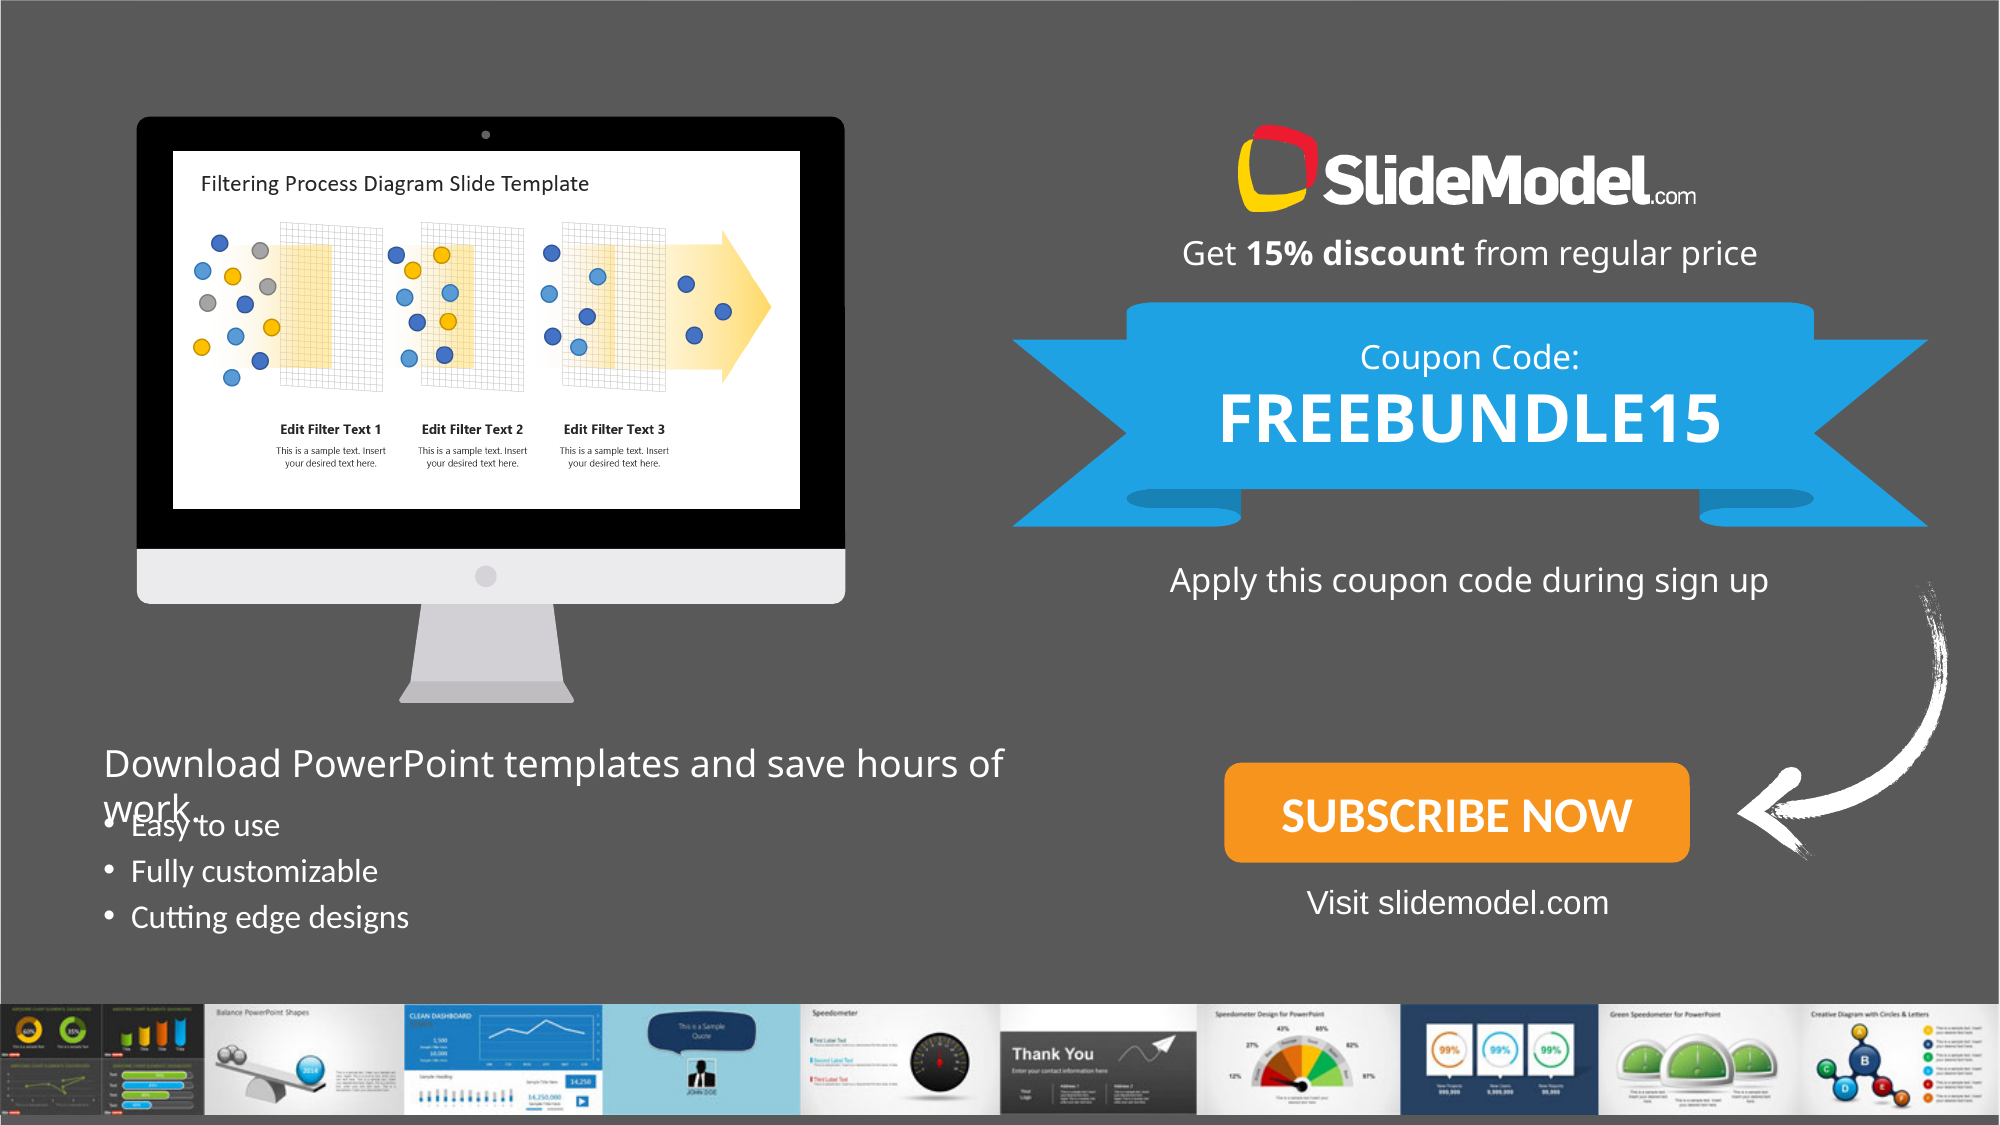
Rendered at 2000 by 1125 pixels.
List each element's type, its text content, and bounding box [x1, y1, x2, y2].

text_box Get 15% discount from regular price [1058, 225, 1883, 280]
picture [172, 151, 800, 509]
text_box [1928, 587, 1937, 601]
text_box Download PowerPoint templates and save hours of work. [88, 732, 1059, 838]
text_box Easy to use Fully customizable Cutting edge designs [88, 838, 863, 943]
text_box Visit slidemodel.com [1247, 874, 1669, 928]
picture [0, 1003, 1999, 1116]
text_box Coupon Code: FREEBUNDLE15 [1173, 328, 1768, 464]
text_box [0, 0, 2000, 1003]
text_box Apply this coupon code during sign up [1129, 551, 1811, 607]
text_box [1736, 594, 1949, 861]
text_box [136, 116, 846, 704]
text_box [1010, 300, 1931, 529]
picture [1237, 125, 1696, 213]
text_box SUBSCRIBE NOW [1222, 760, 1692, 865]
